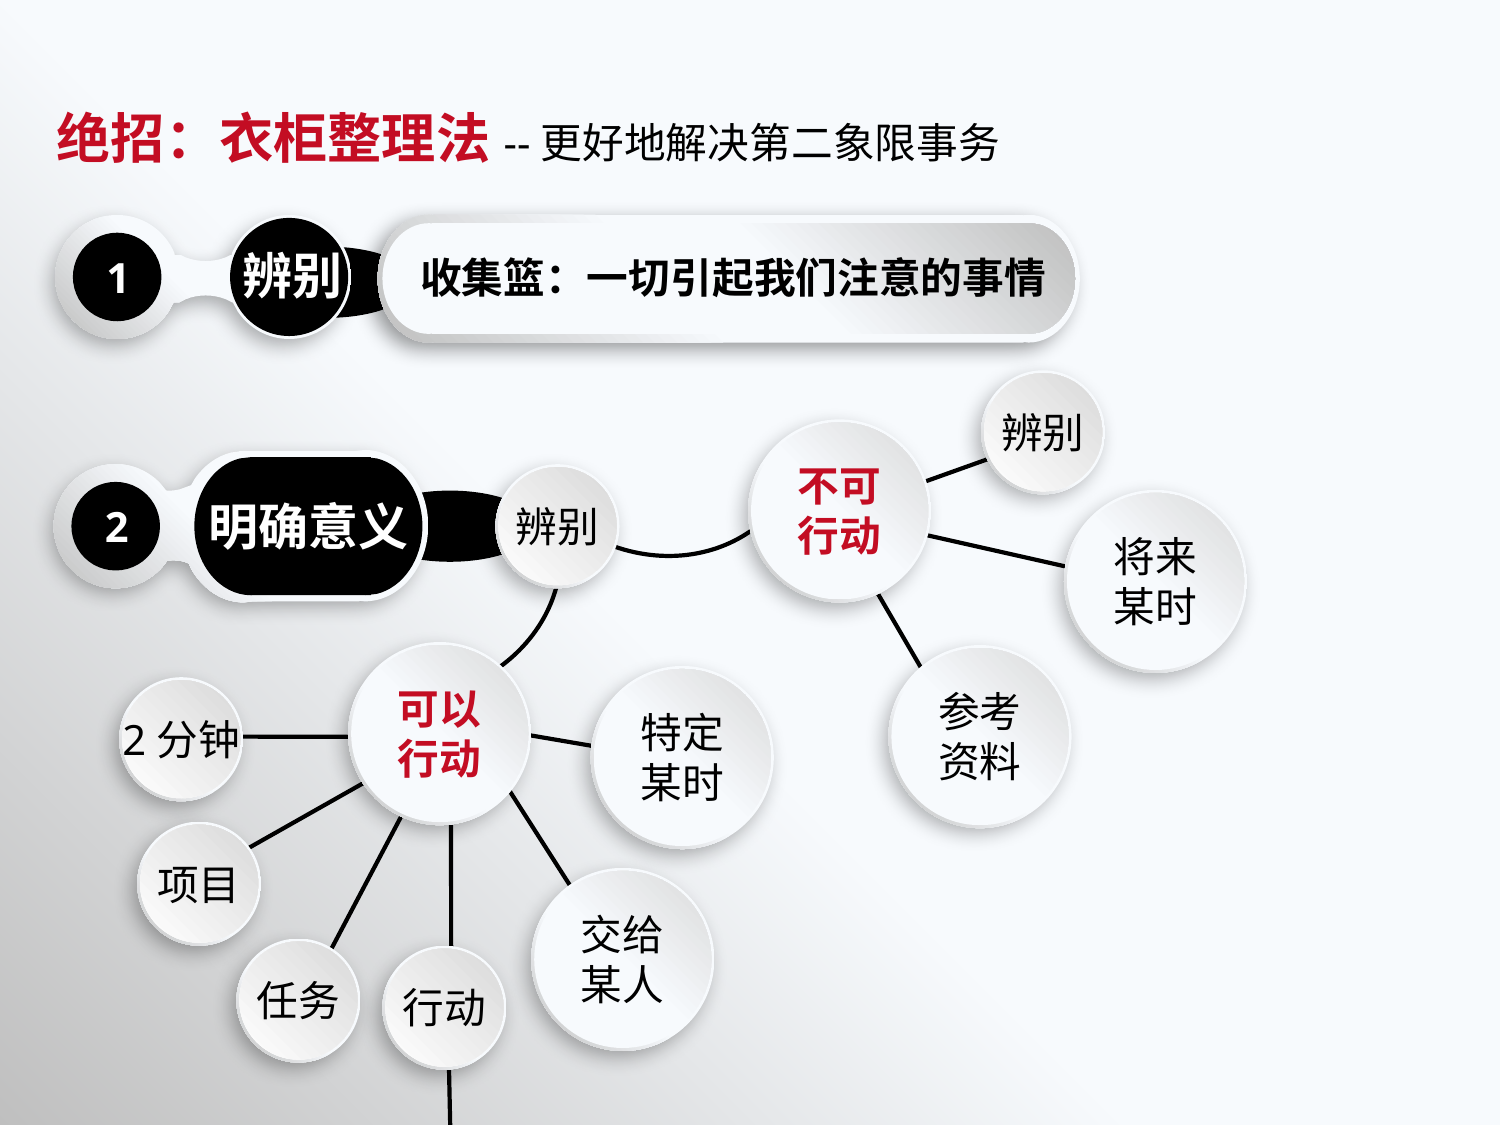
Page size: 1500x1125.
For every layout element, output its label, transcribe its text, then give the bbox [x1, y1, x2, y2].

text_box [932, 516, 1063, 585]
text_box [1063, 489, 1248, 673]
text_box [53, 449, 429, 603]
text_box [932, 439, 1044, 506]
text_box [865, 572, 934, 689]
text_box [888, 645, 1072, 829]
text_box [620, 397, 735, 557]
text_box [531, 867, 715, 1051]
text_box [111, 677, 251, 802]
text_box [415, 554, 550, 642]
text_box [382, 945, 507, 1070]
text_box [509, 790, 609, 946]
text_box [748, 419, 932, 603]
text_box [532, 729, 590, 761]
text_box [590, 665, 774, 850]
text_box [235, 775, 348, 856]
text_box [348, 642, 532, 826]
text_box [358, 247, 364, 262]
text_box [55, 214, 358, 339]
text_box 绝招：衣柜整理法--更好地解决第二象限事务 [41, 64, 1015, 178]
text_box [495, 464, 620, 589]
text_box [429, 489, 490, 557]
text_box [137, 821, 262, 946]
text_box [981, 370, 1106, 495]
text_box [321, 810, 405, 969]
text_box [377, 214, 1080, 343]
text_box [236, 938, 361, 1063]
